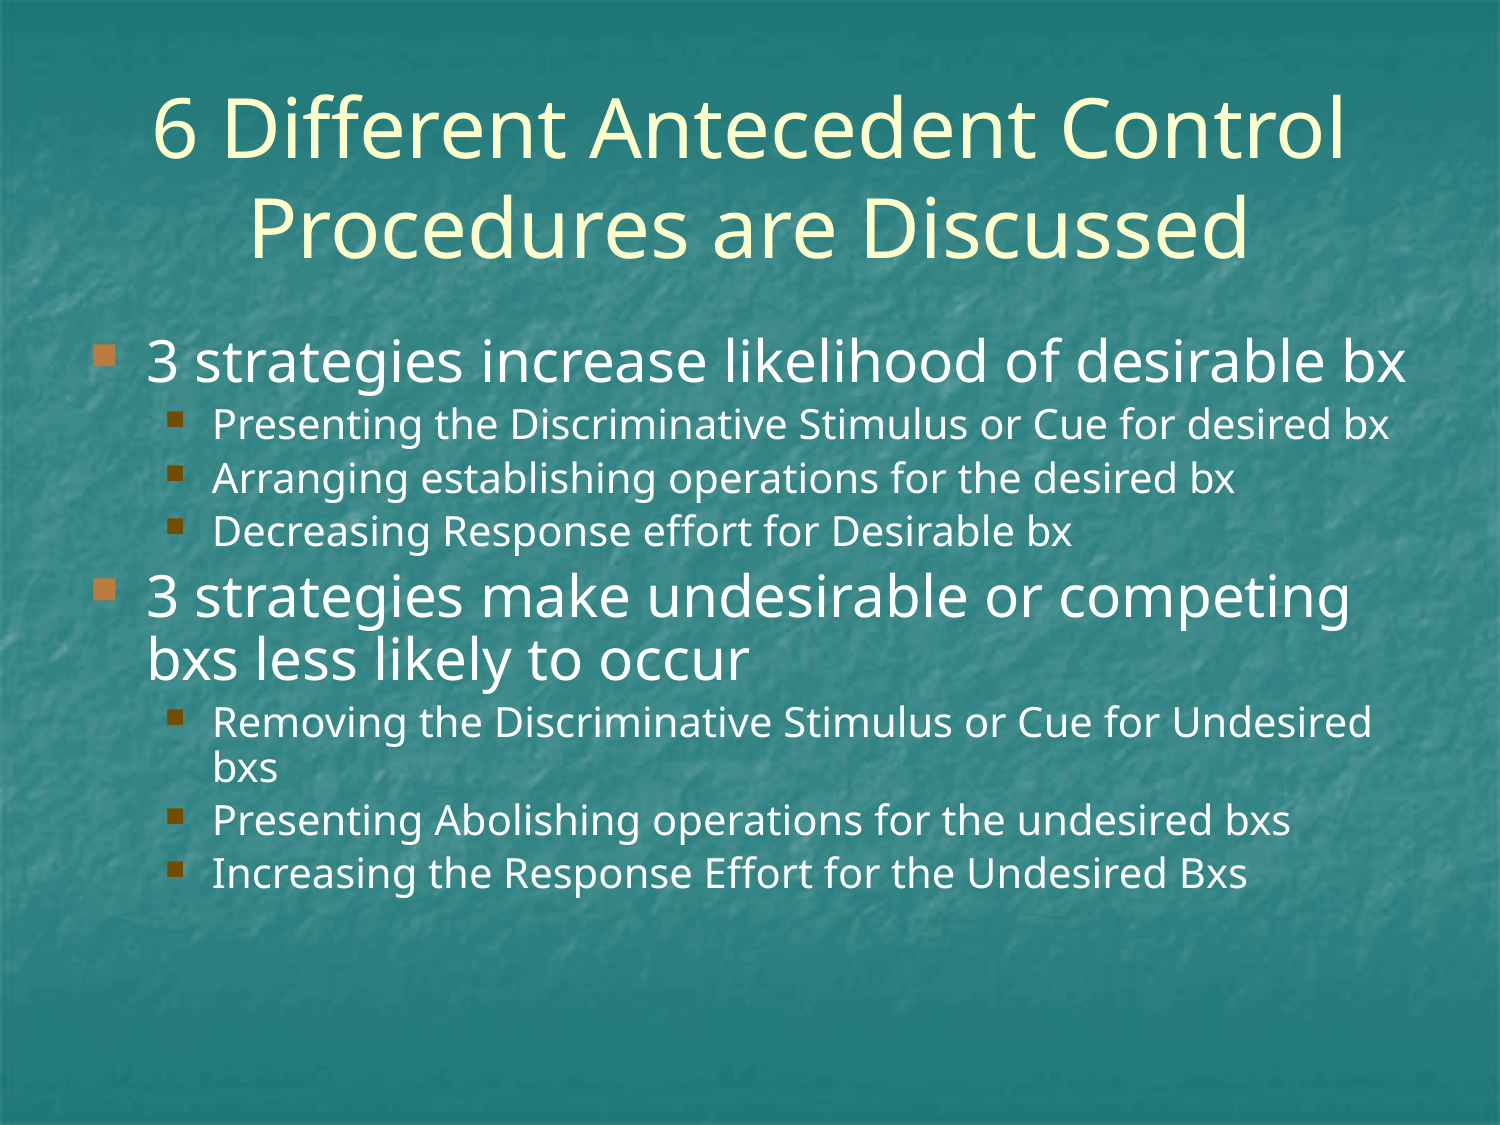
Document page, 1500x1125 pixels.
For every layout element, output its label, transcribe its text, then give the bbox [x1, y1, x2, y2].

list 3 strategies increase likelihood of desirable bx Presenting the Discriminative Stimulus or Cue for desired bx Arranging establishing operations for the desired bx Decreasing Response effort for Desirable bx 3 strategies make undesirable or competing bxs less likely to occur Removing the Discriminative Stimulus or Cue for Undesired bxs Presenting Abolishing operations for the undesired bxs Increasing the Response Effort for the Undesired Bxs [74, 324, 1426, 1001]
title 6 Different Antecedent Control Procedures are Discussed [74, 62, 1426, 288]
